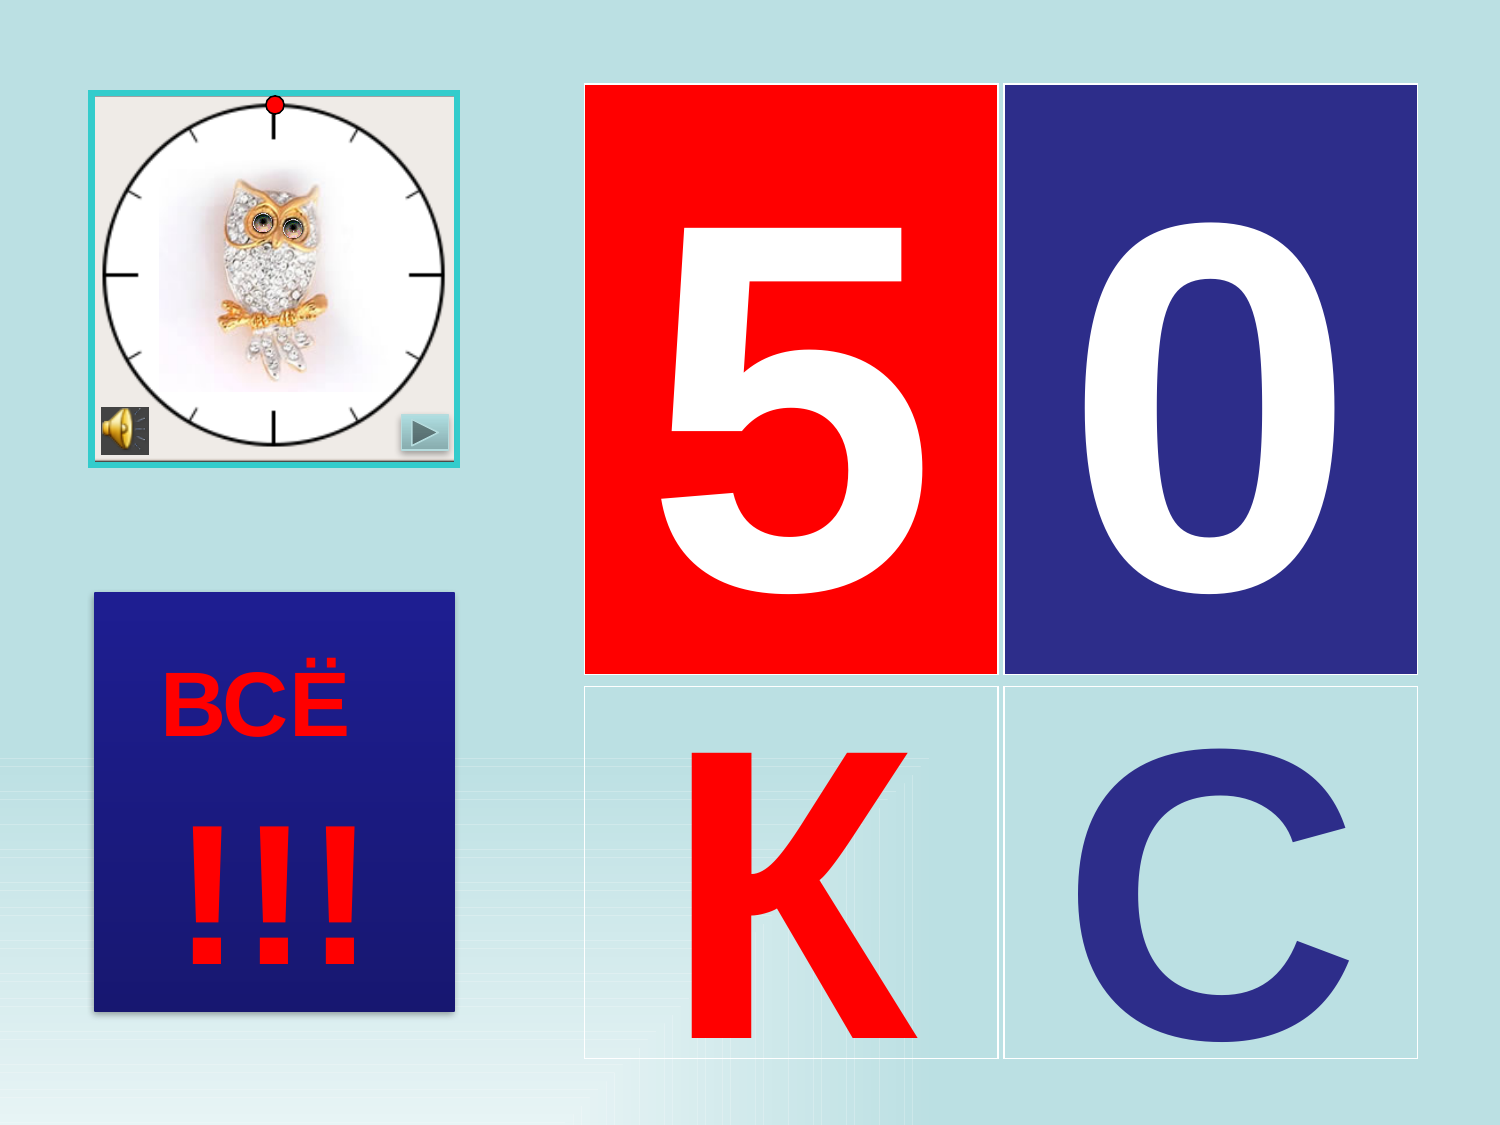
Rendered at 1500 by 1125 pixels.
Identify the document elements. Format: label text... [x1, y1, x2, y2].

text_box ВСЁ !!! [94, 592, 455, 1012]
text_box С [1004, 686, 1418, 1059]
picture [95, 96, 454, 462]
text_box К [584, 686, 998, 1059]
text_box 0 [1004, 84, 1418, 675]
text_box 5 [584, 84, 999, 675]
